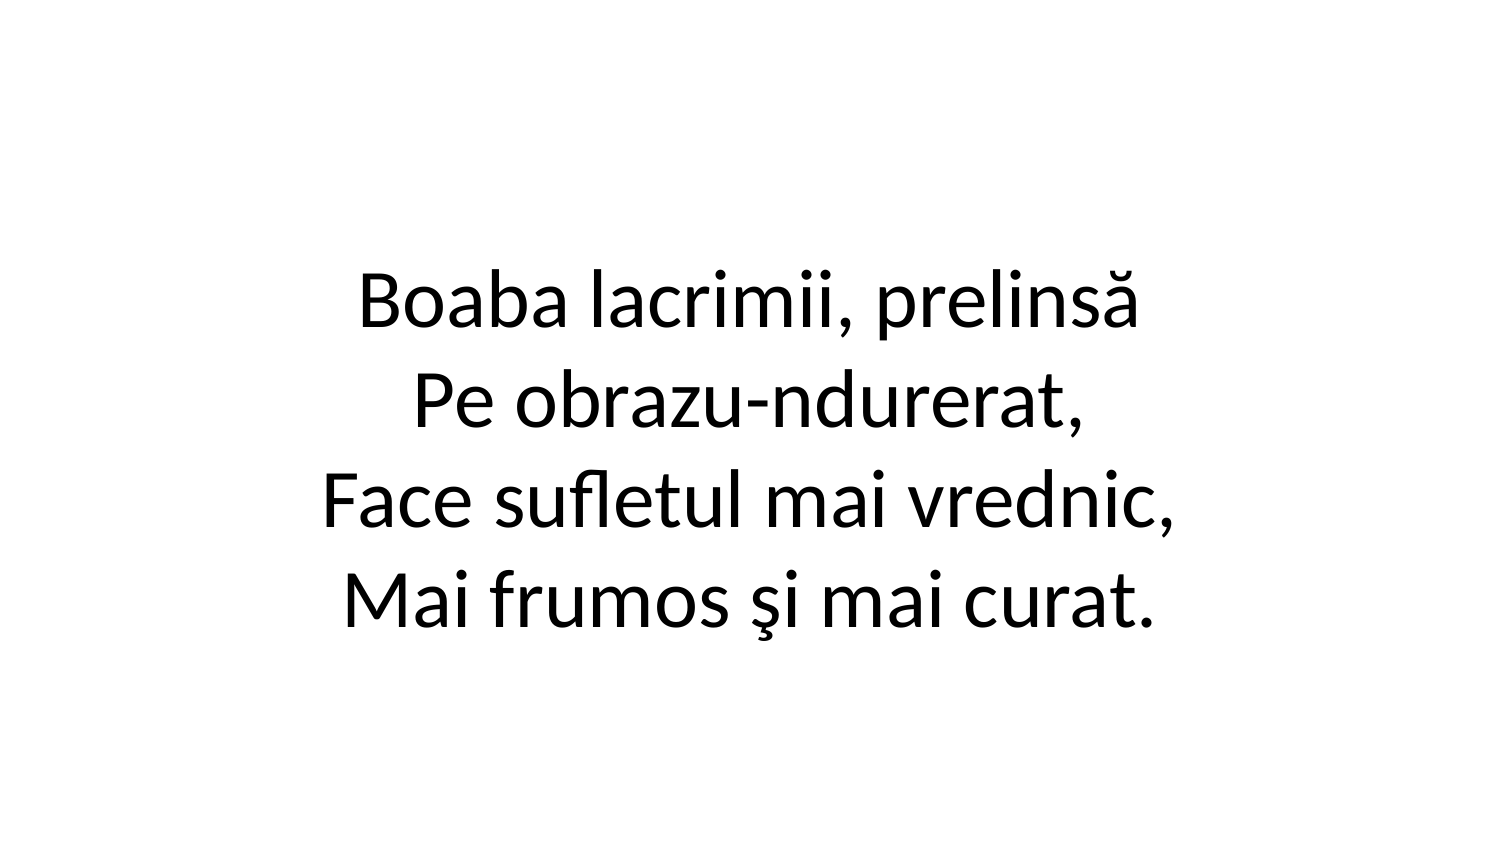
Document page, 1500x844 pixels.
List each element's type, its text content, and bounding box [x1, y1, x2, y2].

text_box Boaba lacrimii, prelinsă Pe obrazu-ndurerat, Face sufletul mai vrednic, Mai frumos şi mai curat. [307, 192, 1193, 652]
